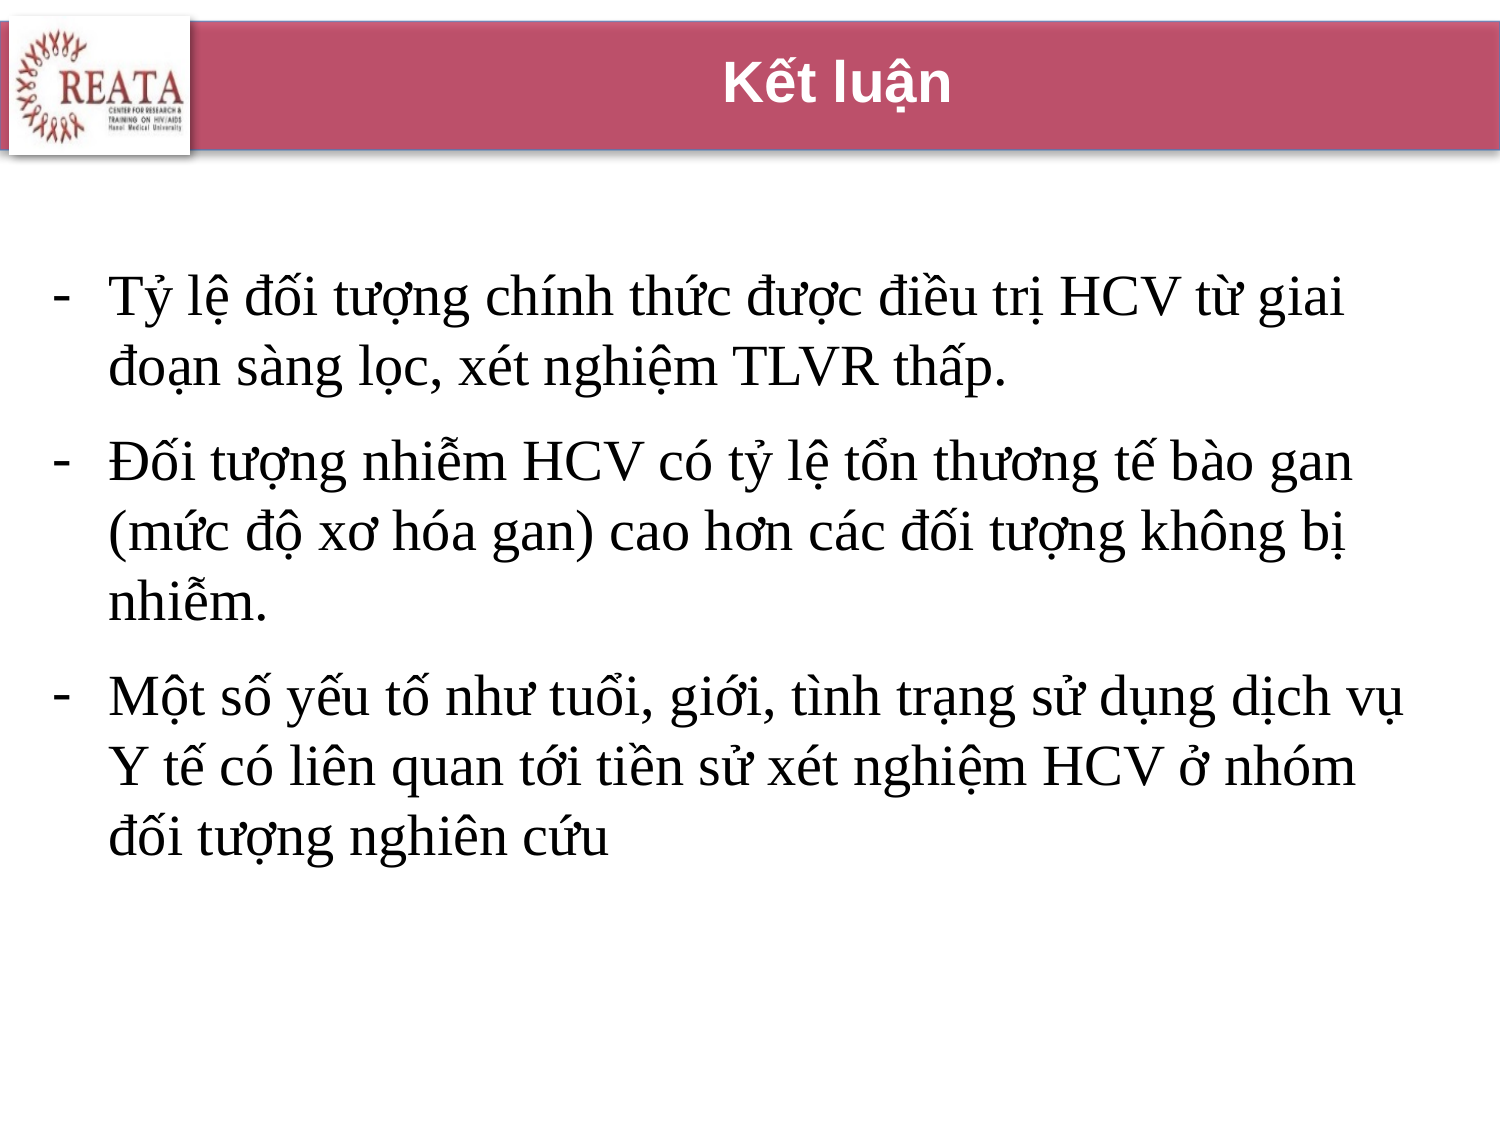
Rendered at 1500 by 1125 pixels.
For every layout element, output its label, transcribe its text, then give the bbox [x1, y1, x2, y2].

text_box Tỷ lệ đối tượng chính thức được điều trị HCV từ giai đoạn sàng lọc, xét nghiệm TLVR thấp. Đối tượng nhiễm HCV có tỷ lệ tổn thương tế bào gan (mức độ xơ hóa gan) cao hơn các đối tượng không bị nhiễm. Một số yếu tố như tuổi, giới, tình trạng sử dụng dịch vụ Y tế có liên quan tới tiền sử xét nghiệm HCV ở nhóm đối tượng nghiên cứu [37, 249, 1443, 1061]
picture [9, 16, 190, 155]
title Kết luận [204, 24, 1472, 135]
